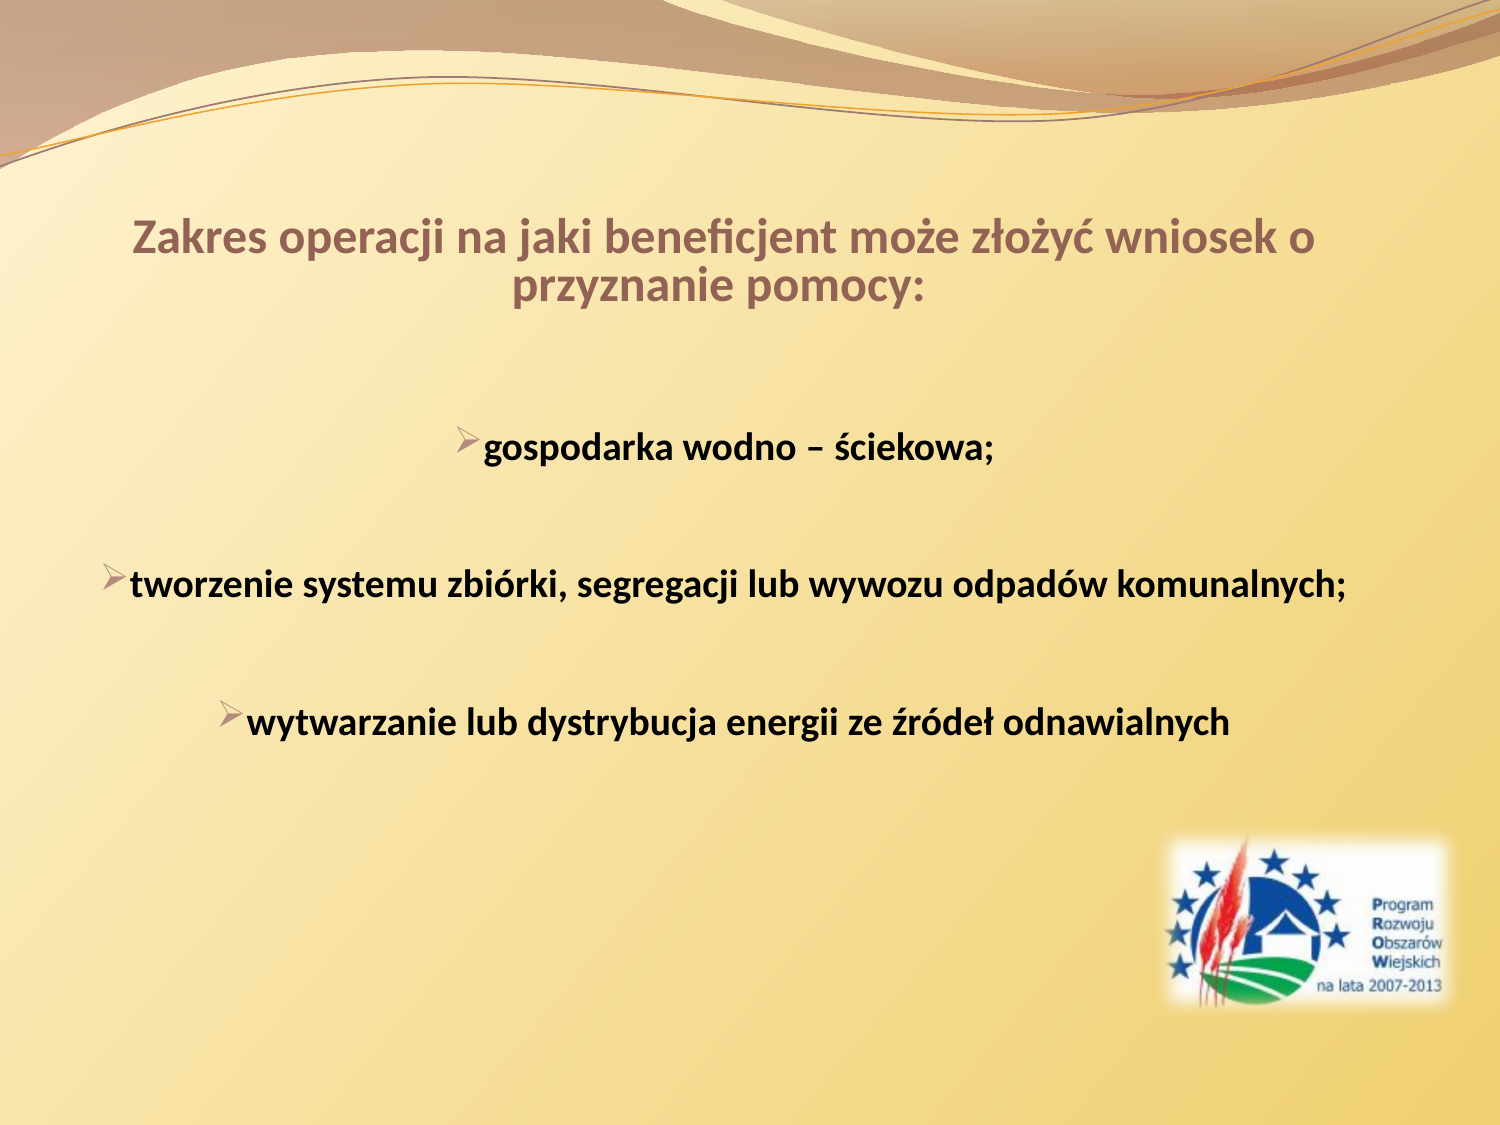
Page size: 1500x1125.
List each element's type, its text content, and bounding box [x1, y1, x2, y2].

table_cell Nie więcej niż 25% [1144, 823, 1151, 894]
picture [1151, 822, 1465, 1021]
list Zakres operacji na jaki beneficjent może złożyć wniosek o przyznanie pomocy: gospodarka wodno – ściekowa; tworzenie systemu zbiórki, segregacji lub wywozu odpadów komunalnych; wytwarzanie lub dystrybucja energii ze źródeł odnawialnych [86, 207, 1363, 894]
